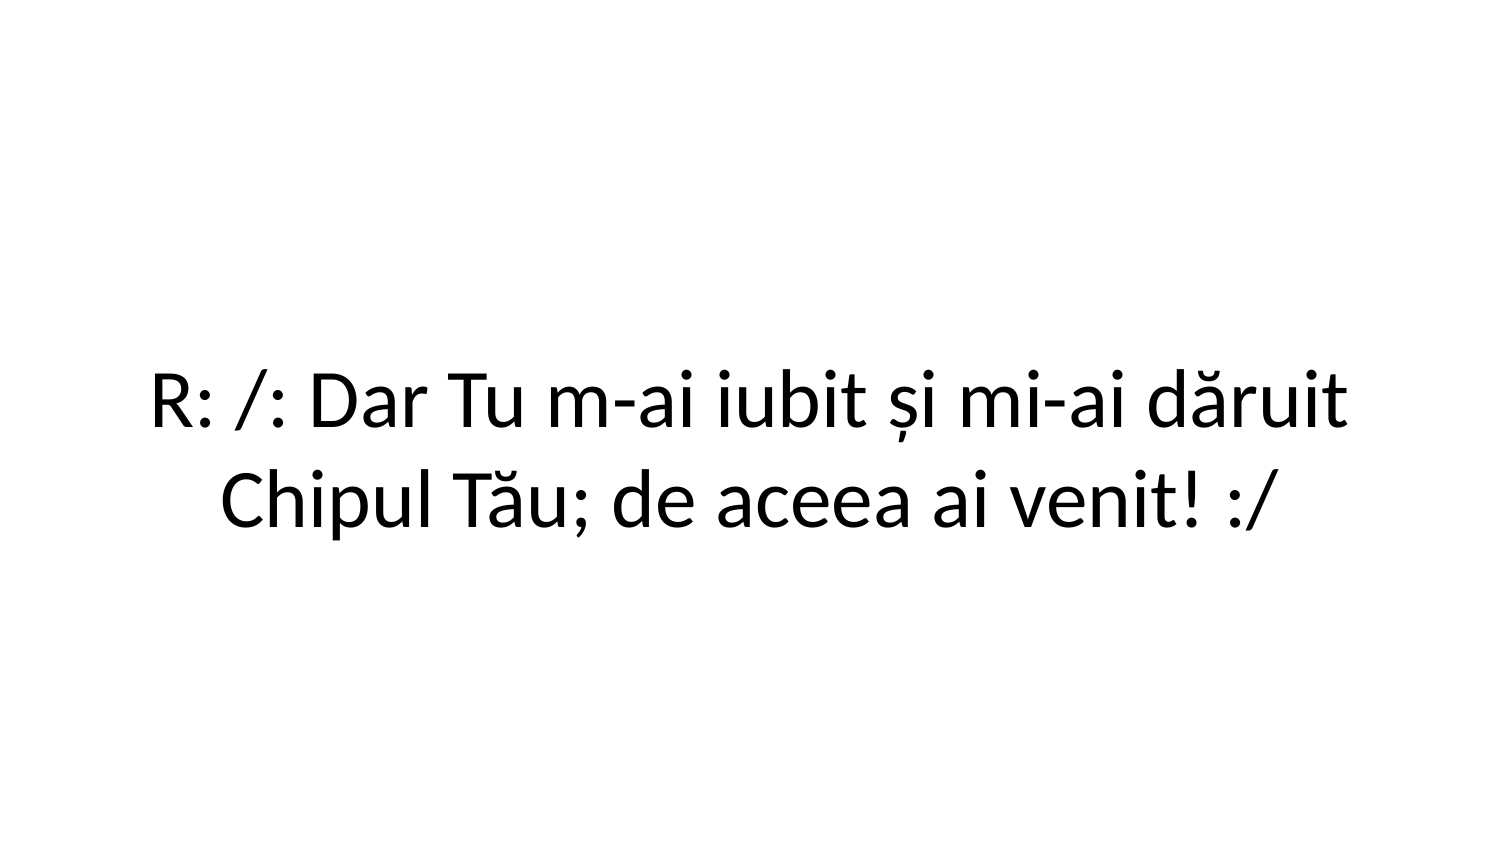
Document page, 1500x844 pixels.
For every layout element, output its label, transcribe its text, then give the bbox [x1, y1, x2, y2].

text_box R: /: Dar Tu m-ai iubit și mi-ai dăruit Chipul Tău; de aceea ai venit! :/ [134, 292, 1366, 552]
